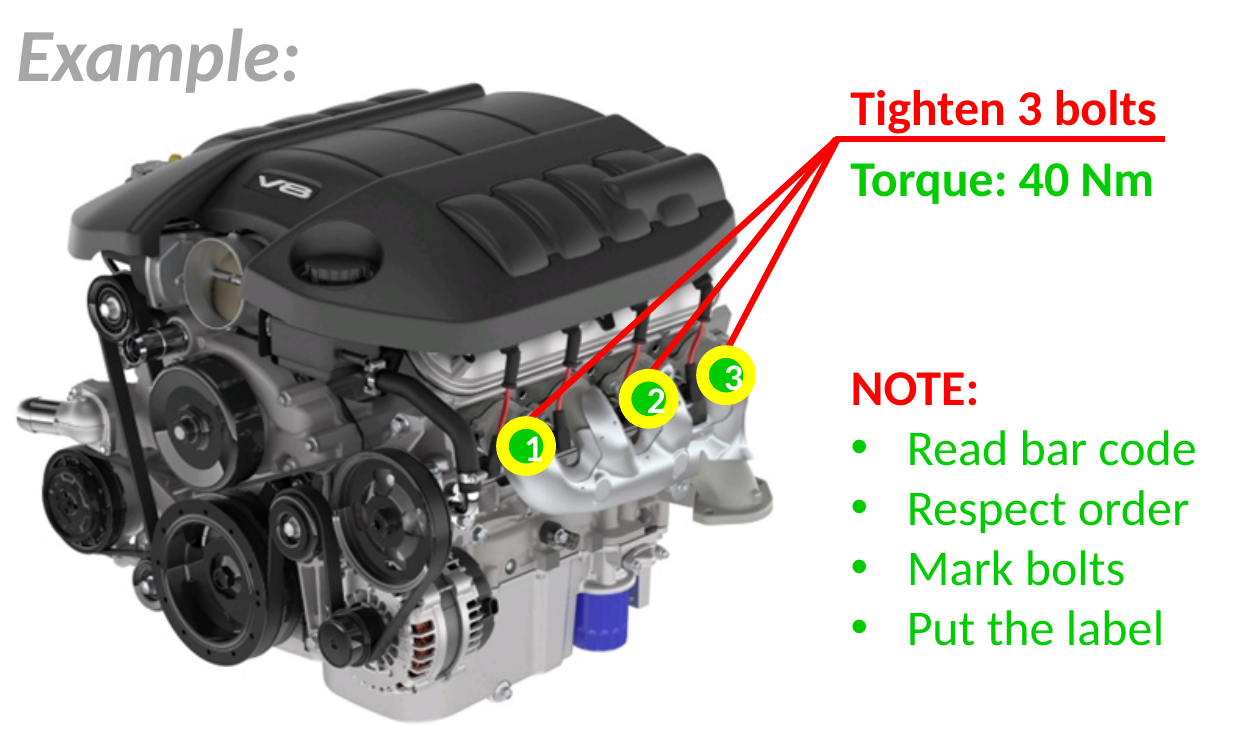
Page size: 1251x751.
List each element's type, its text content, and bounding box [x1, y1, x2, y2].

text_box Tighten 3 bolts [835, 68, 1204, 138]
text_box NOTE: Read bar code Respect order Mark bolts Put the label [835, 348, 1251, 751]
text_box Example: [1, 0, 317, 66]
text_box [525, 138, 838, 423]
picture [0, 67, 815, 742]
text_box Torque: 40 Nm [844, 138, 1204, 214]
